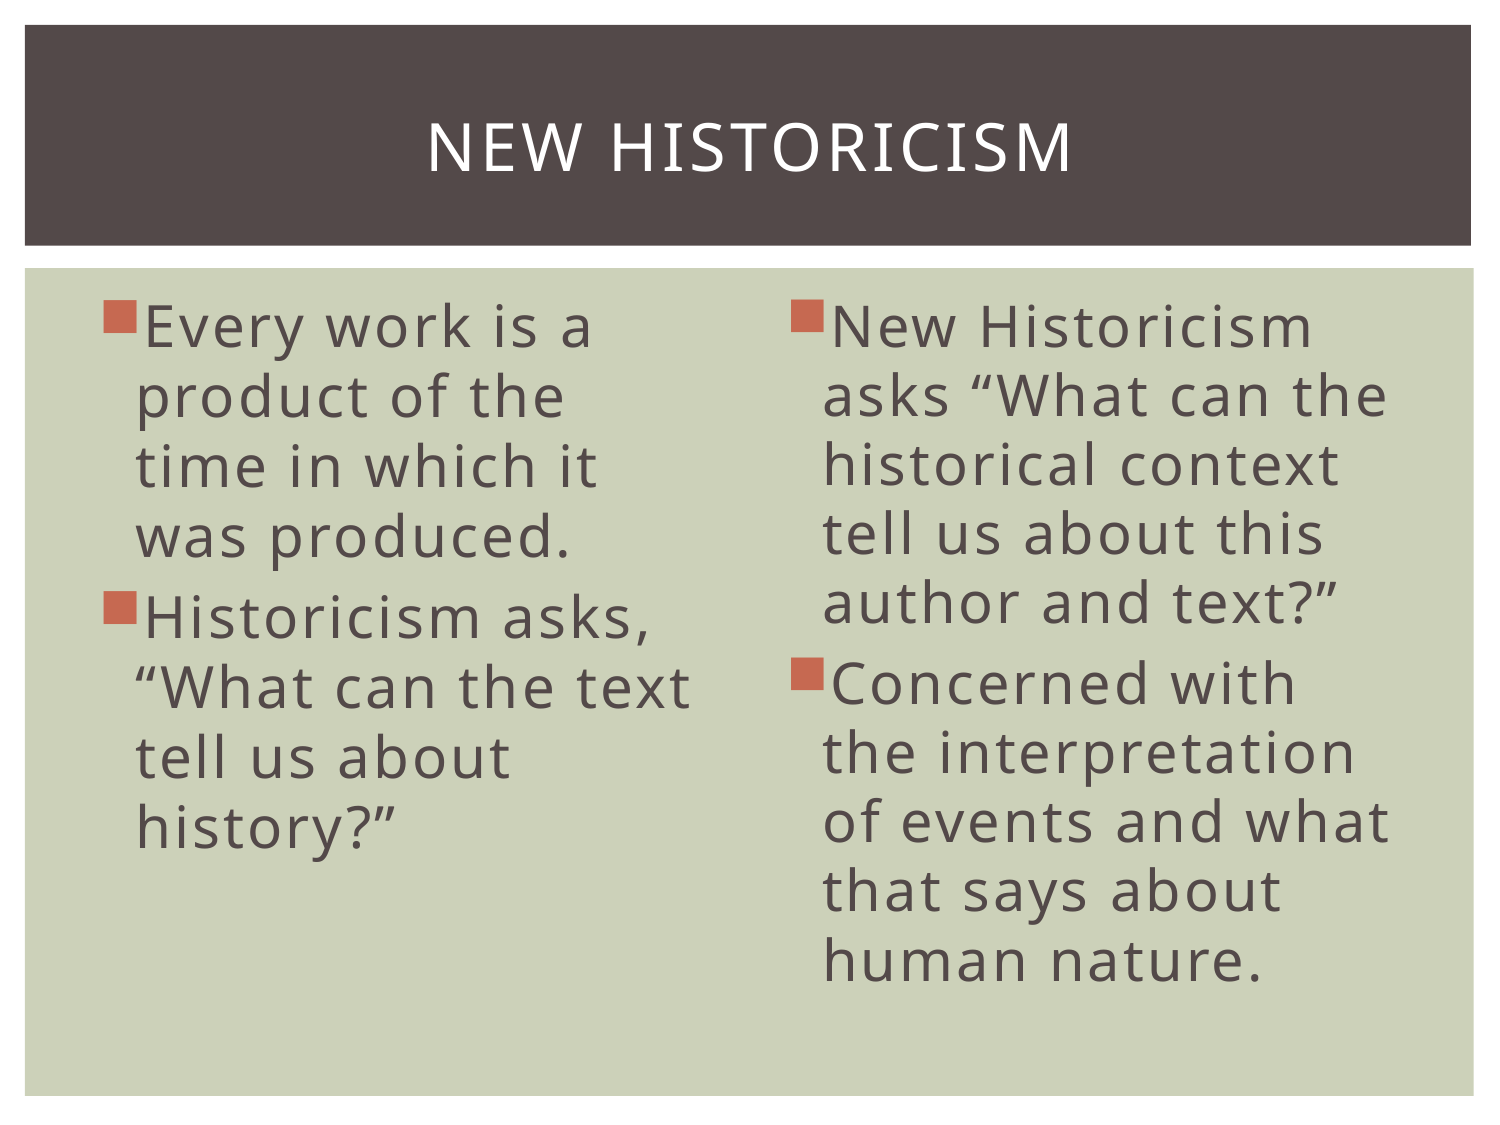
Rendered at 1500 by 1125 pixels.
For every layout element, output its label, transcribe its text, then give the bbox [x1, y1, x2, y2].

list Every work is a product of the time in which it was produced. Historicism asks, “What can the text tell us about history?” [75, 281, 738, 1005]
title New Historicism [62, 58, 1438, 232]
list New Historicism asks “What can the historical context tell us about this author and text?” Concerned with the interpretation of events and what that says about human nature. [762, 281, 1425, 1005]
